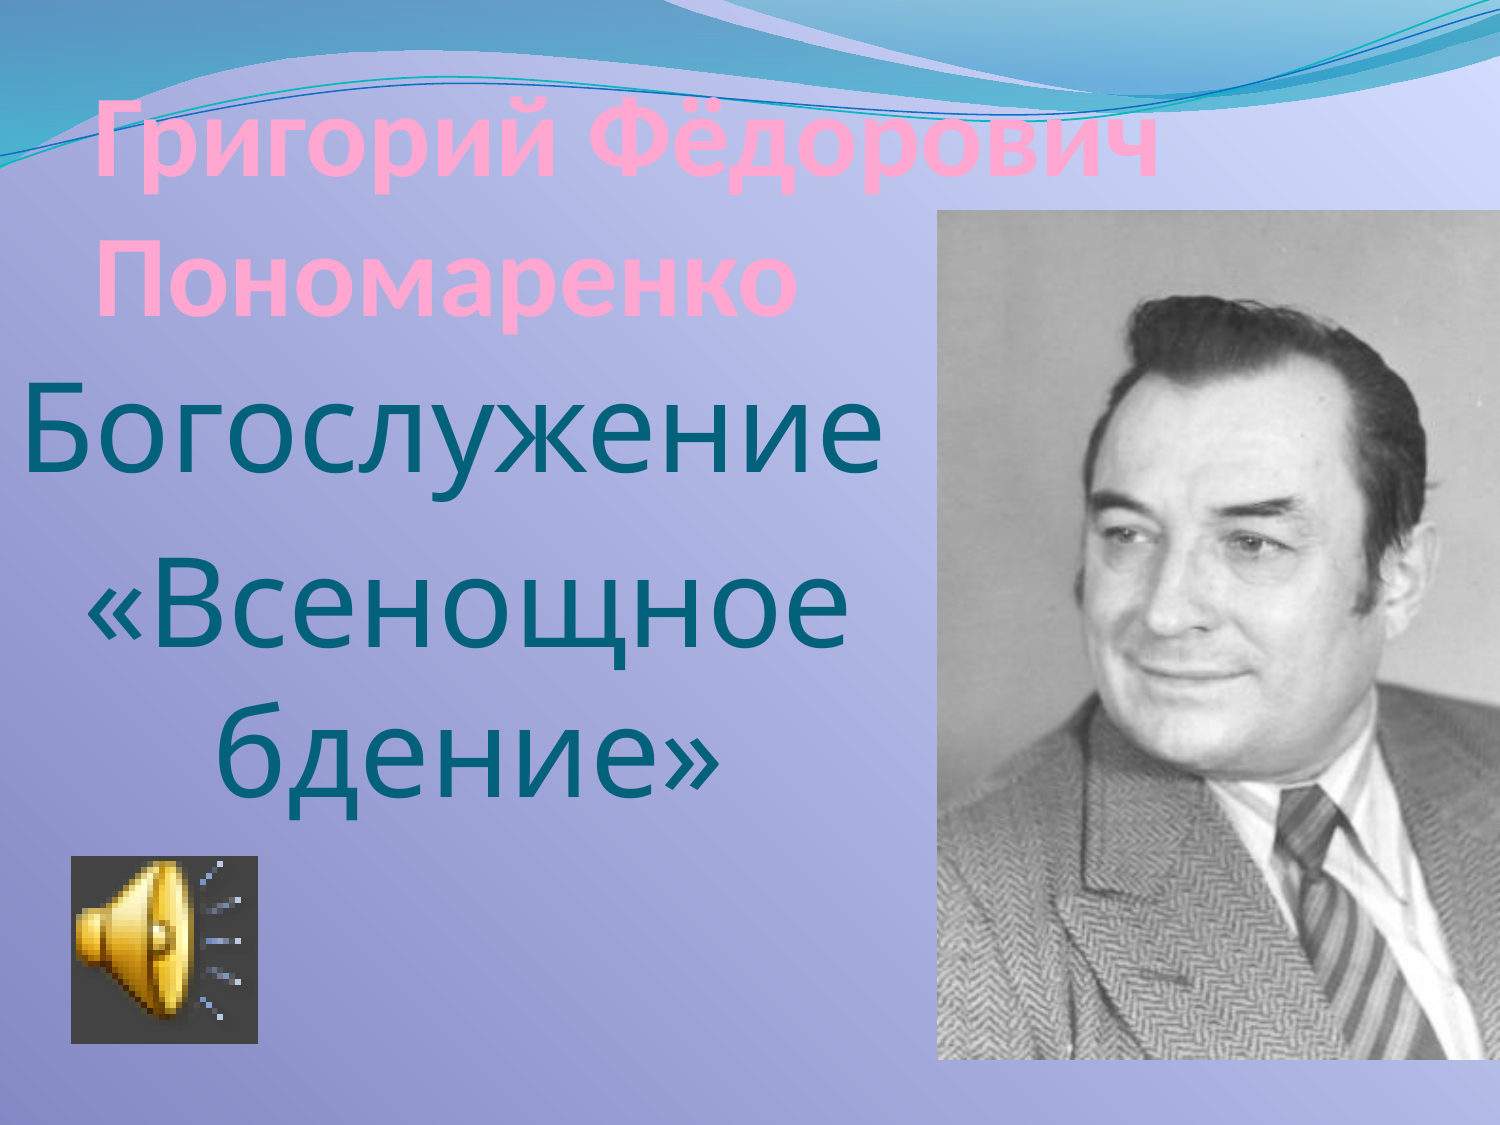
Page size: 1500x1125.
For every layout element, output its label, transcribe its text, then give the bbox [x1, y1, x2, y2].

picture [937, 210, 1500, 1060]
title Григорий Фёдорович Пономаренко [93, 82, 1442, 339]
list Богослужение «Всенощное бдение» [0, 339, 930, 926]
picture [70, 855, 260, 1045]
